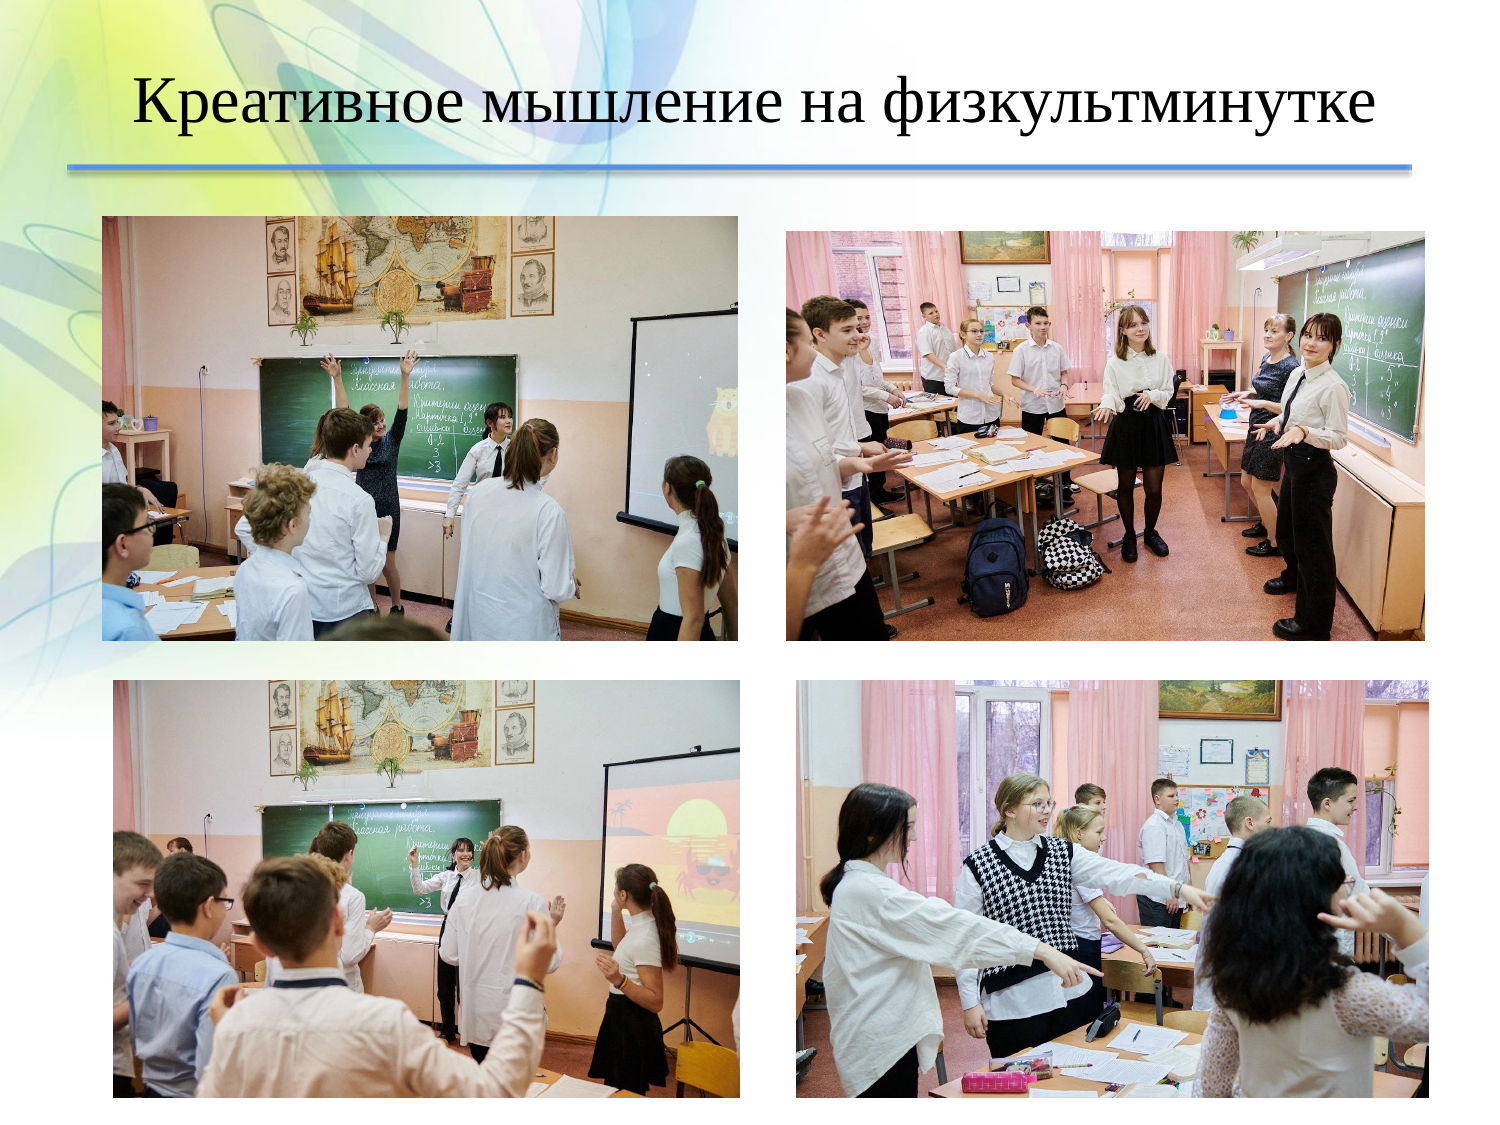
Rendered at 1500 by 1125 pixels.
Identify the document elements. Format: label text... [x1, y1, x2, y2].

title Креативное мышление на физкультминутке [80, 19, 1431, 174]
picture [0, 0, 1500, 1125]
